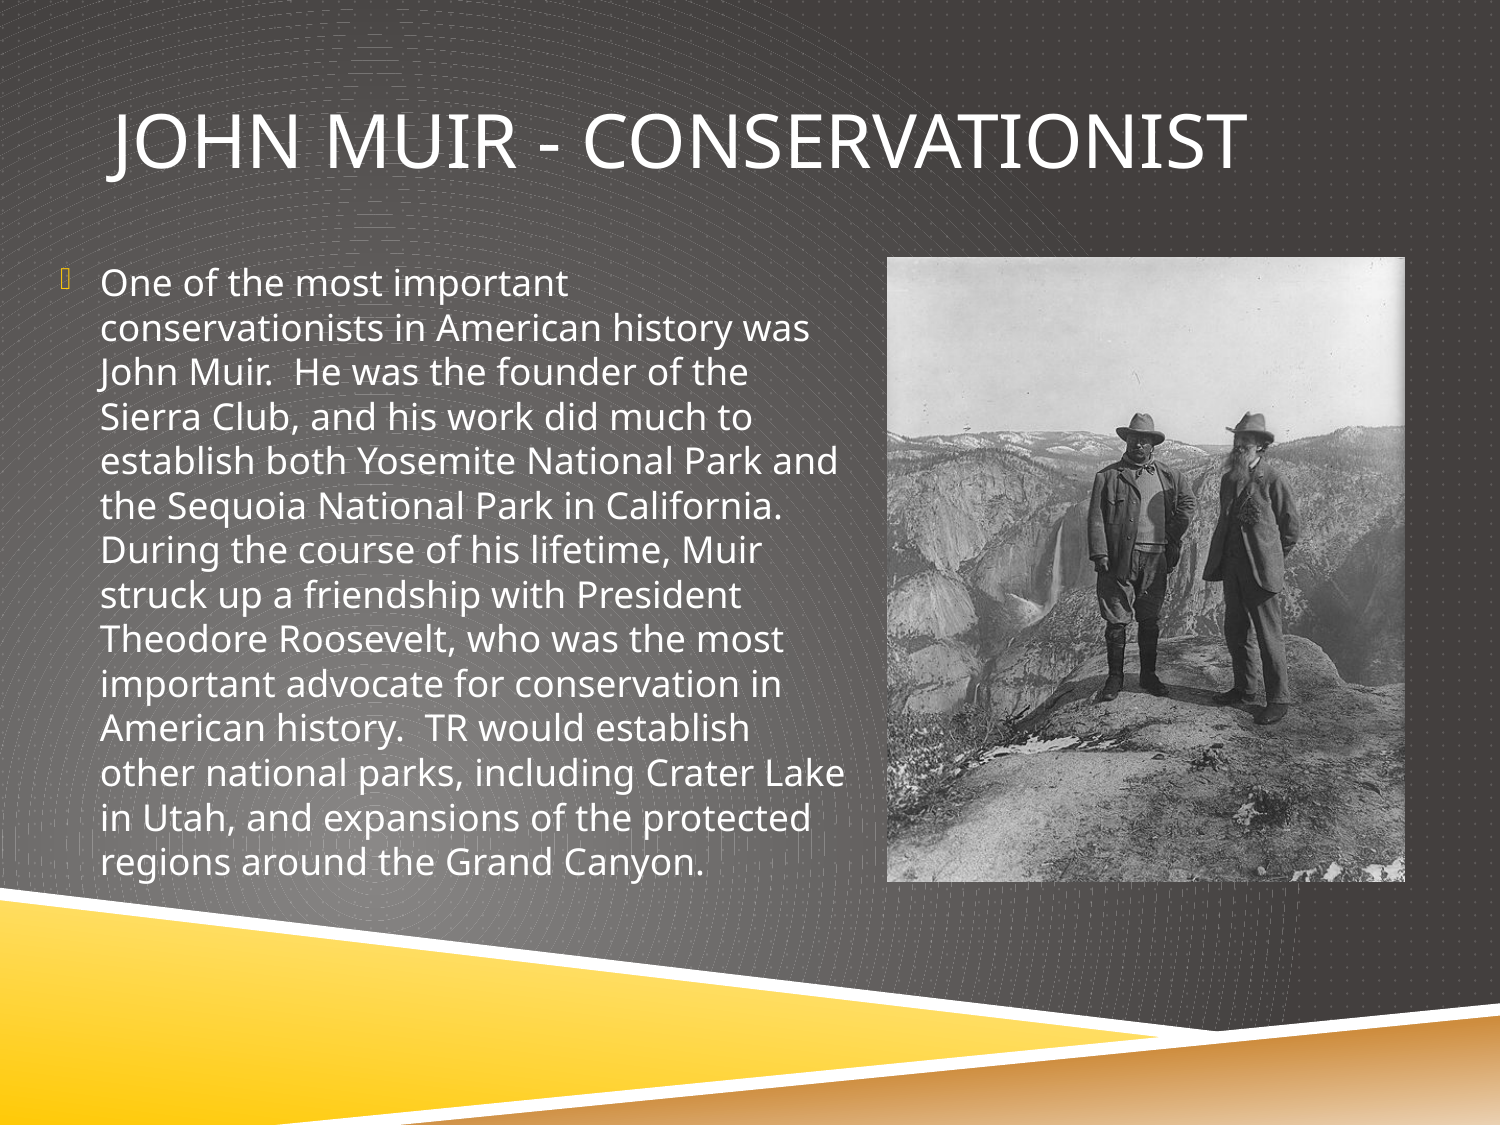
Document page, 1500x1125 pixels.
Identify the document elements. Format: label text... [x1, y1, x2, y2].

list One of the most important conservationists in American history was John Muir. He was the founder of the Sierra Club, and his work did much to establish both Yosemite National Park and the Sequoia National Park in California. During the course of his lifetime, Muir struck up a friendship with President Theodore Roosevelt, who was the most important advocate for conservation in American history. TR would establish other national parks, including Crater Lake in Utah, and expansions of the protected regions around the Grand Canyon. [50, 251, 850, 913]
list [887, 257, 1405, 883]
title John muir - conservationist [112, 45, 1388, 233]
